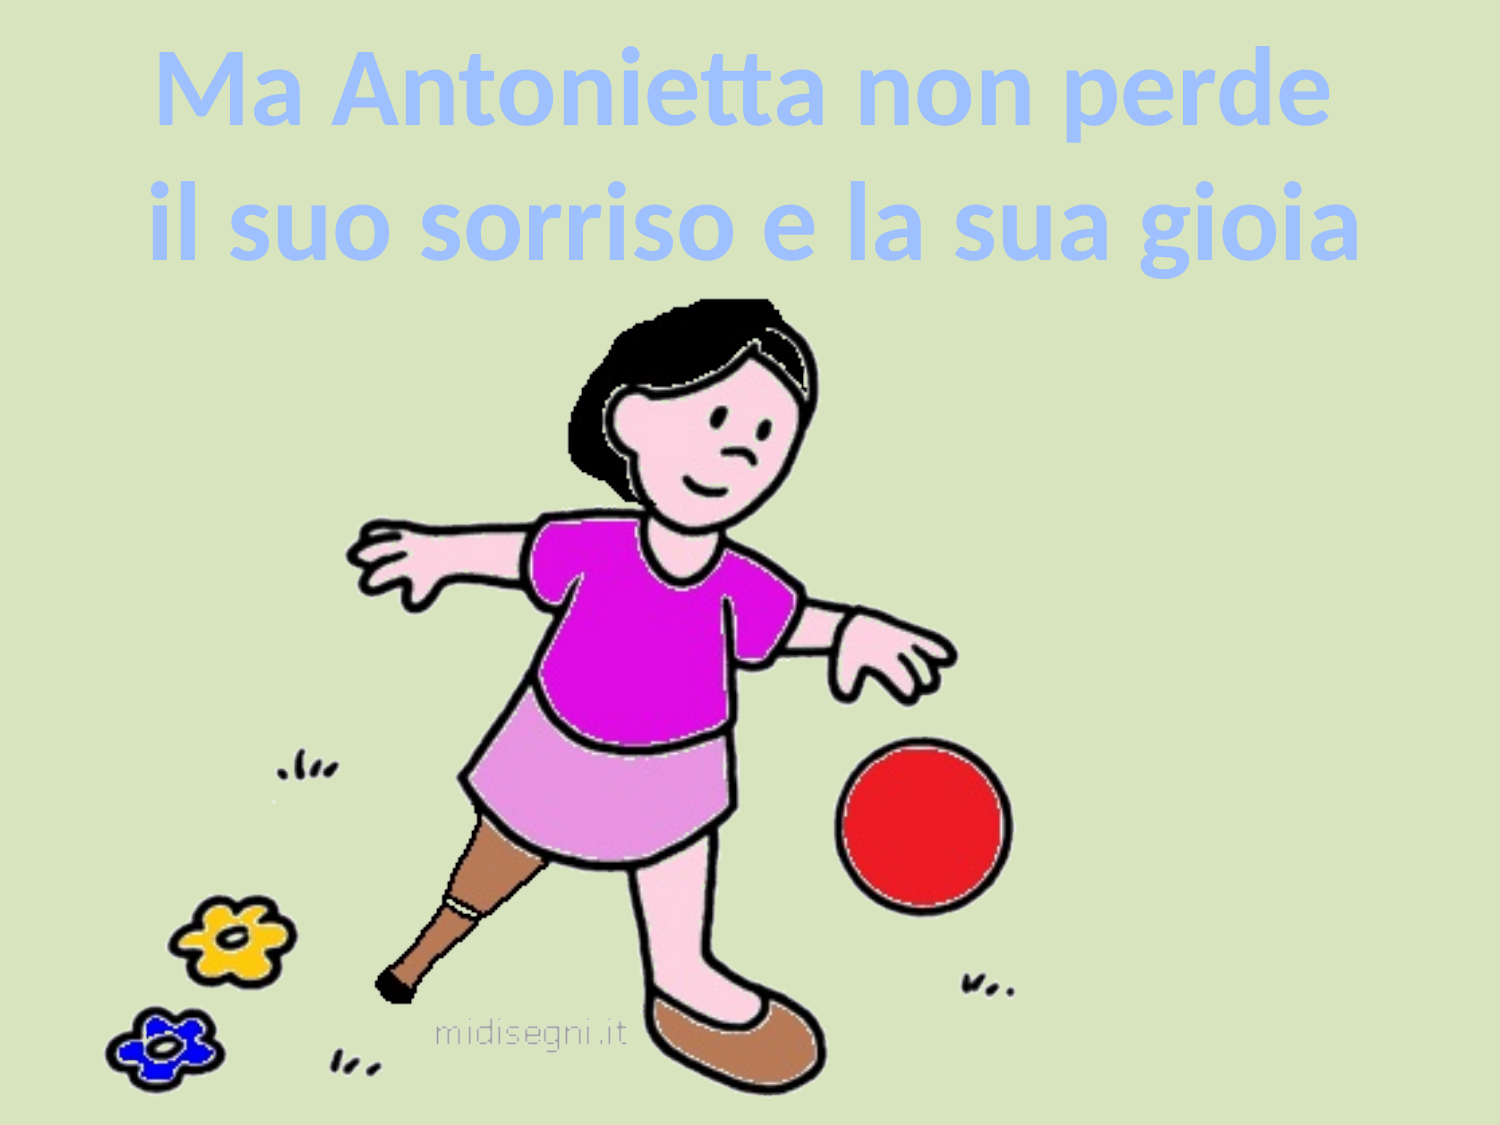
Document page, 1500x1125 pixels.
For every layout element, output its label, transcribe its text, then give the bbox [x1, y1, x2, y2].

text_box Ma Antonietta non perde il suo sorriso e la sua gioia [29, 5, 1483, 291]
picture [88, 243, 1076, 1125]
